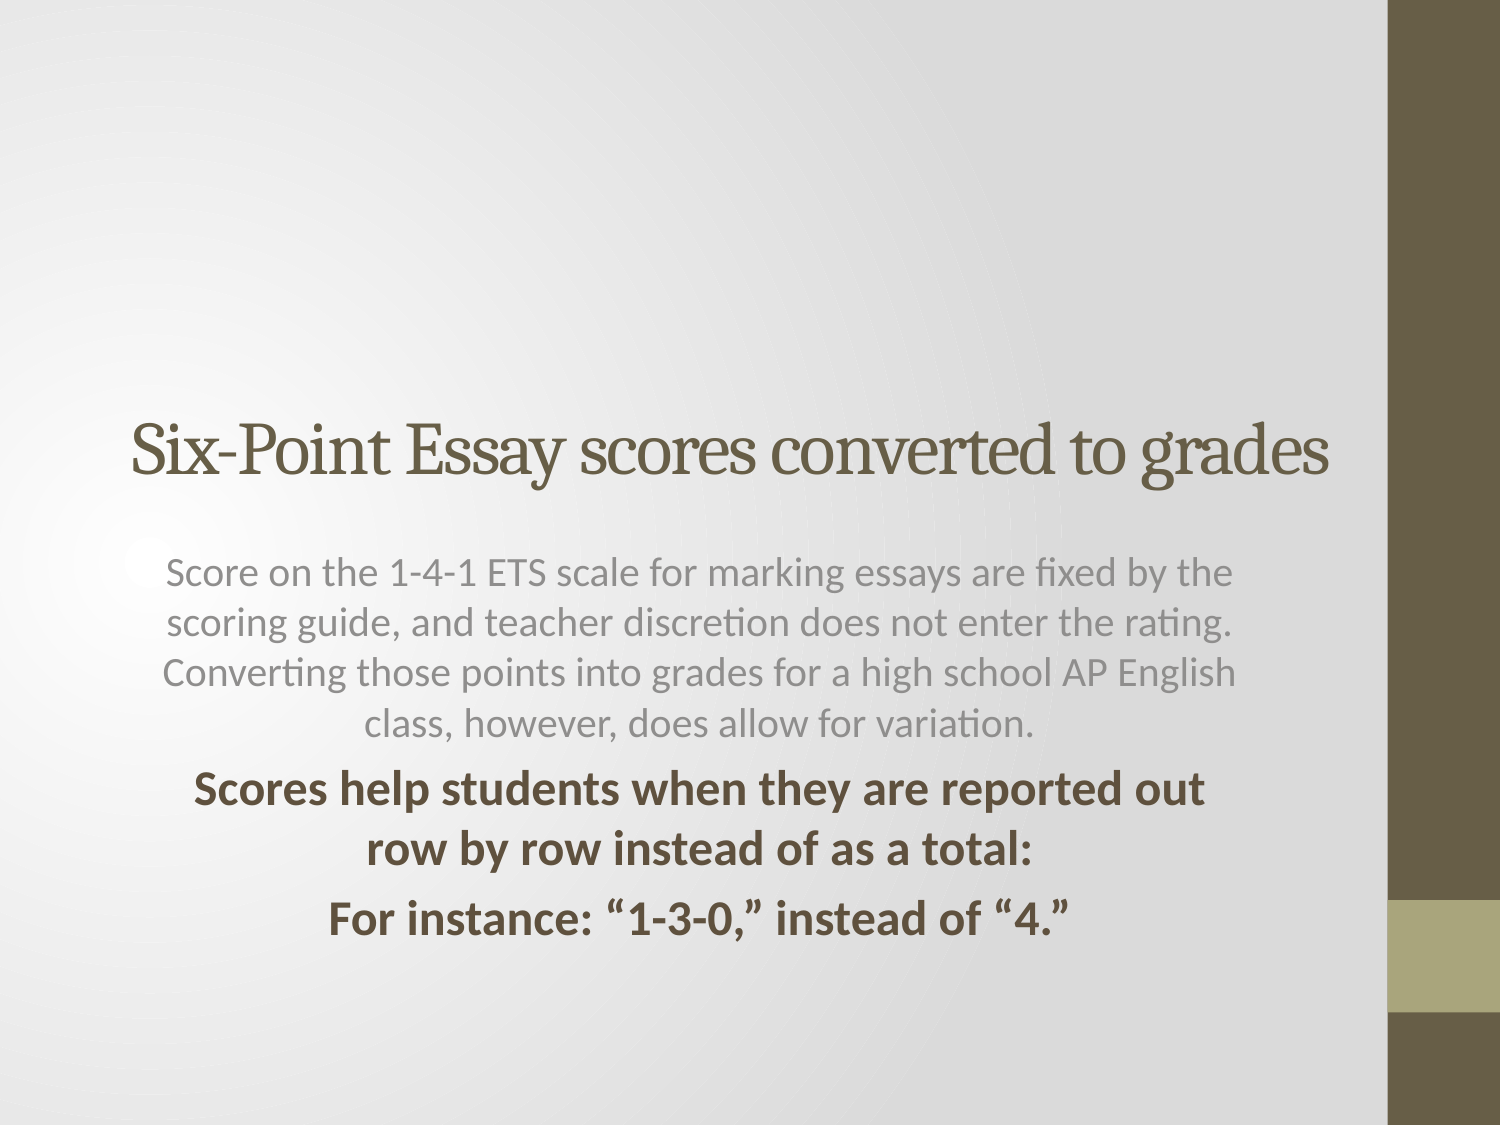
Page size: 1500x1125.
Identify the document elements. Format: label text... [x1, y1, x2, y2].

subtitle Score on the 1-4-1 ETS scale for marking essays are fixed by the scoring guide, and teacher discretion does not enter the rating. Converting those points into grades for a high school AP English class, however, does allow for variation. Scores help students when they are reported out row by row instead of as a total: For instance: “1-3-0,” instead of “4.” [112, 537, 1288, 1038]
title Six-Point Essay scores converted to grades [112, 312, 1350, 588]
